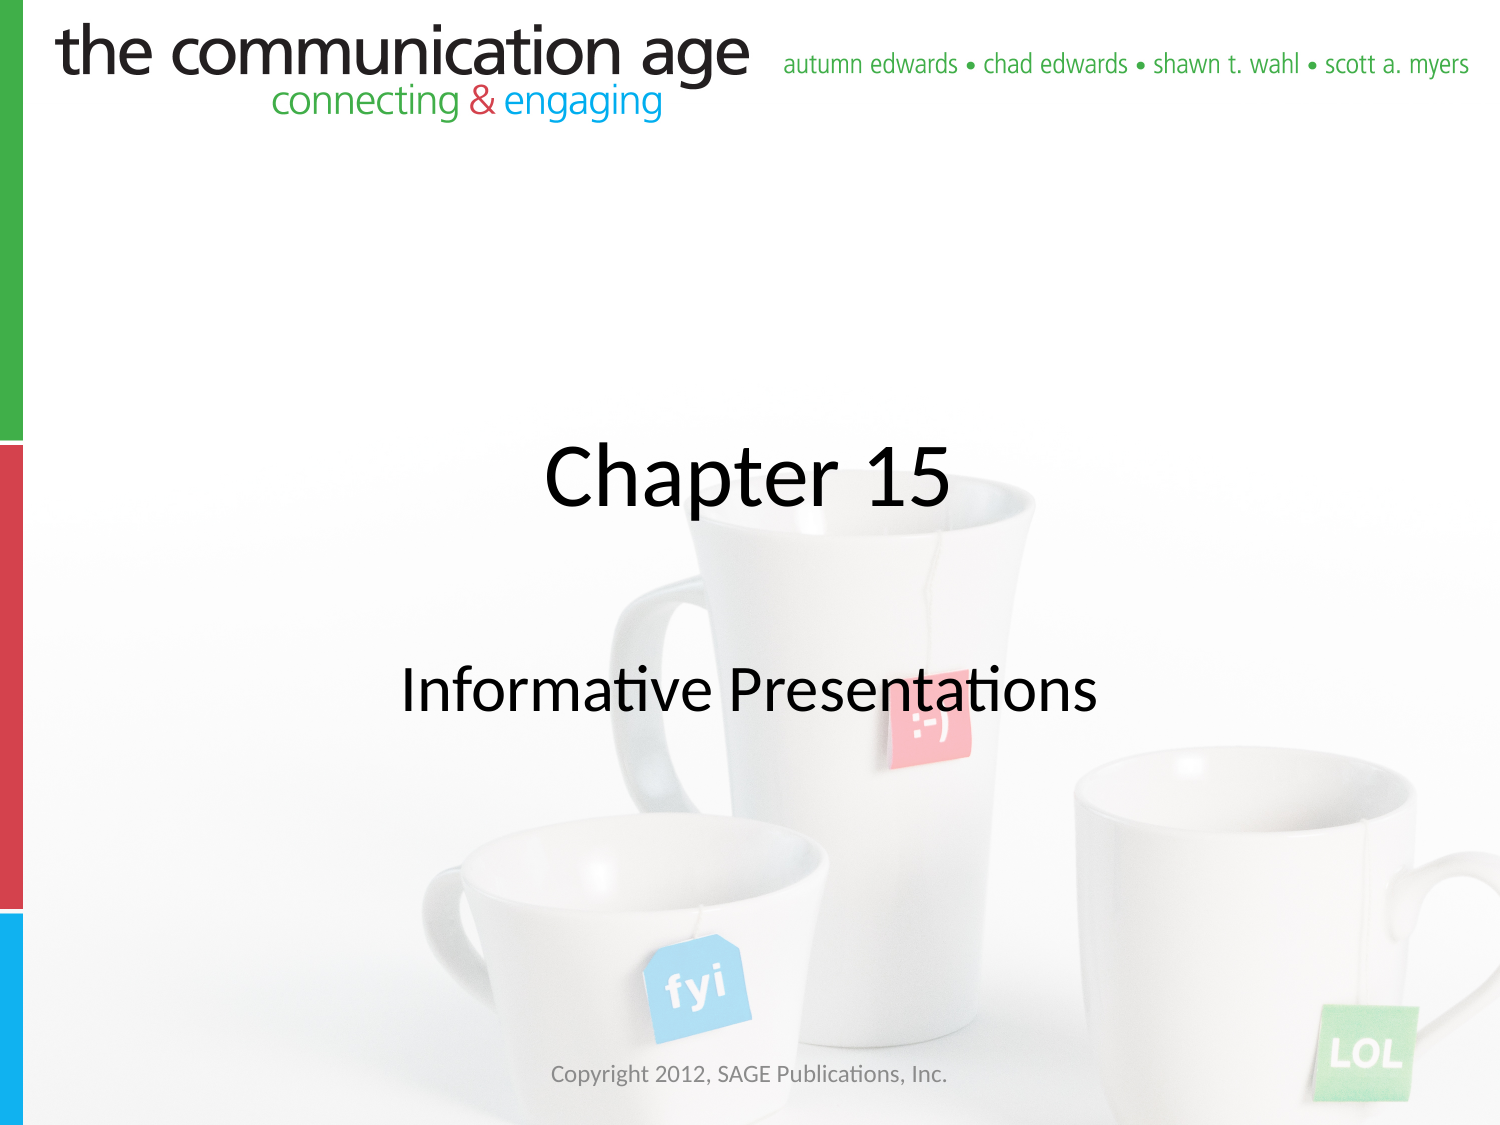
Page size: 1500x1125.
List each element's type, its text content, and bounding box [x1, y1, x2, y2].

footer Copyright 2012, SAGE Publications, Inc. [512, 1042, 988, 1103]
title Chapter 15 [112, 349, 1388, 591]
subtitle Informative Presentations [225, 637, 1275, 925]
picture [0, 0, 1500, 1125]
